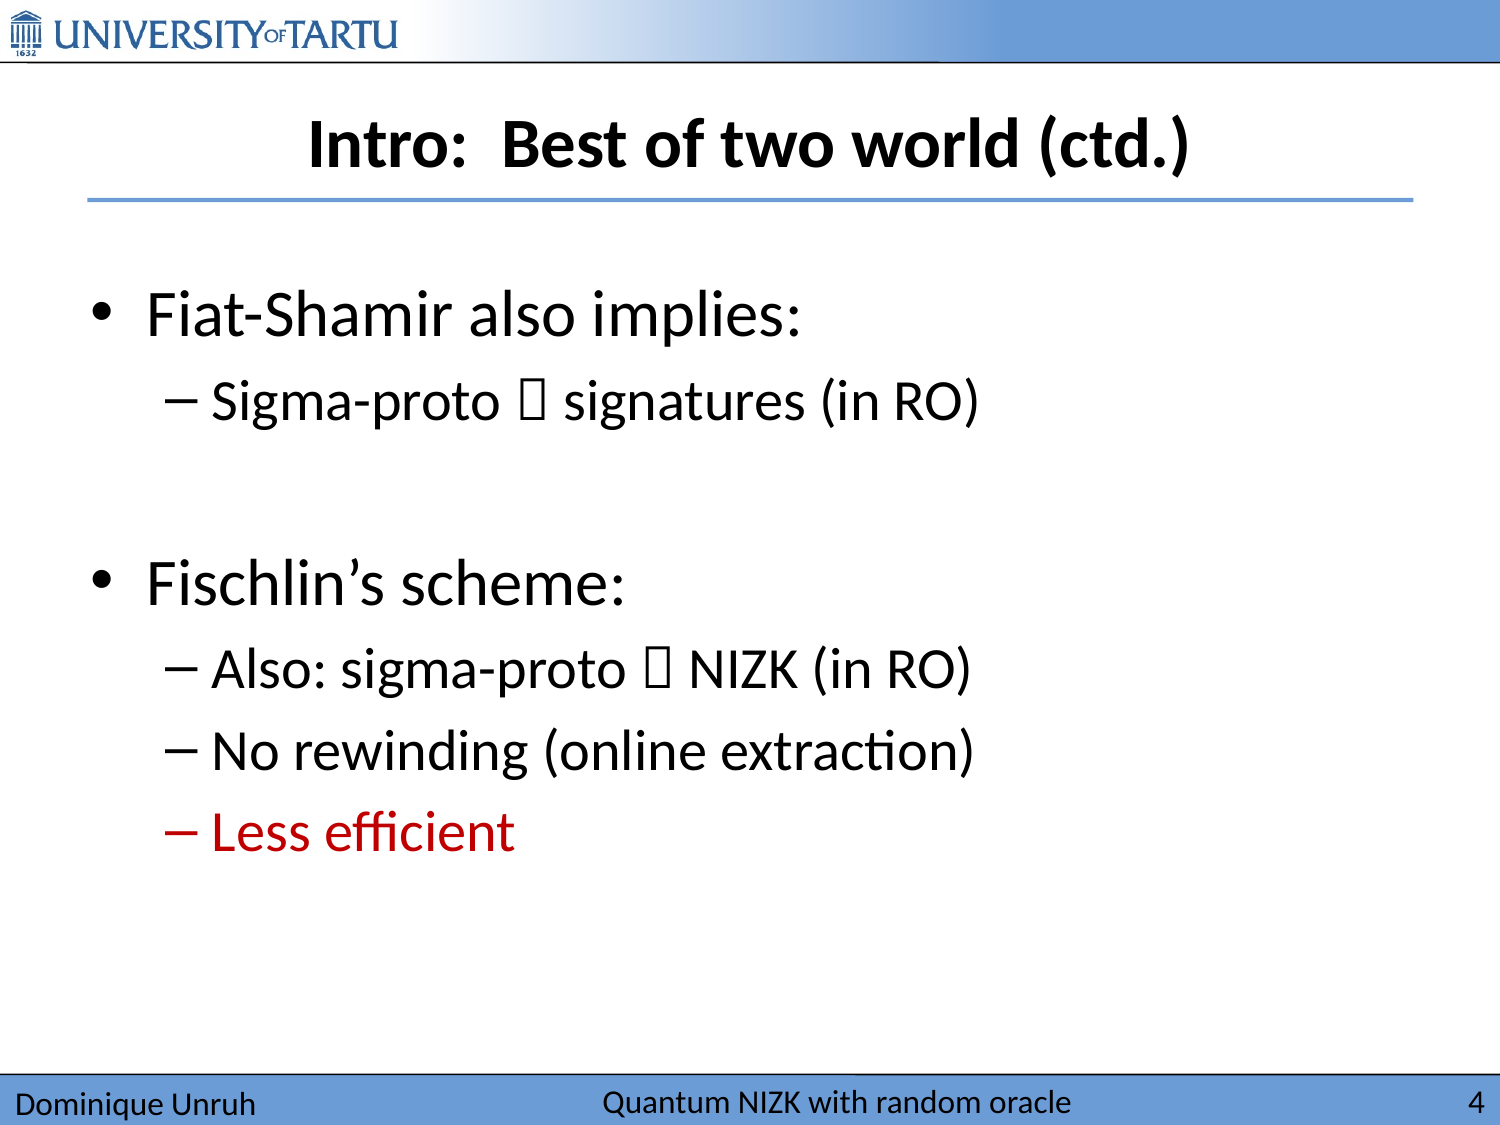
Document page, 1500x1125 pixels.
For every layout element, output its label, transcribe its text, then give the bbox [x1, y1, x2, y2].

footer Quantum NIZK with random oracle [362, 1074, 1313, 1125]
title Intro: Best of two world (ctd.) [87, 75, 1413, 203]
list Fiat-Shamir also implies: Sigma-proto  signatures (in RO) Fischlin’s scheme: Also: sigma-proto  NIZK (in RO) No rewinding (online extraction) Less efficient [75, 262, 1425, 1005]
slide_number 4 [1400, 1074, 1500, 1125]
picture [0, 0, 407, 61]
